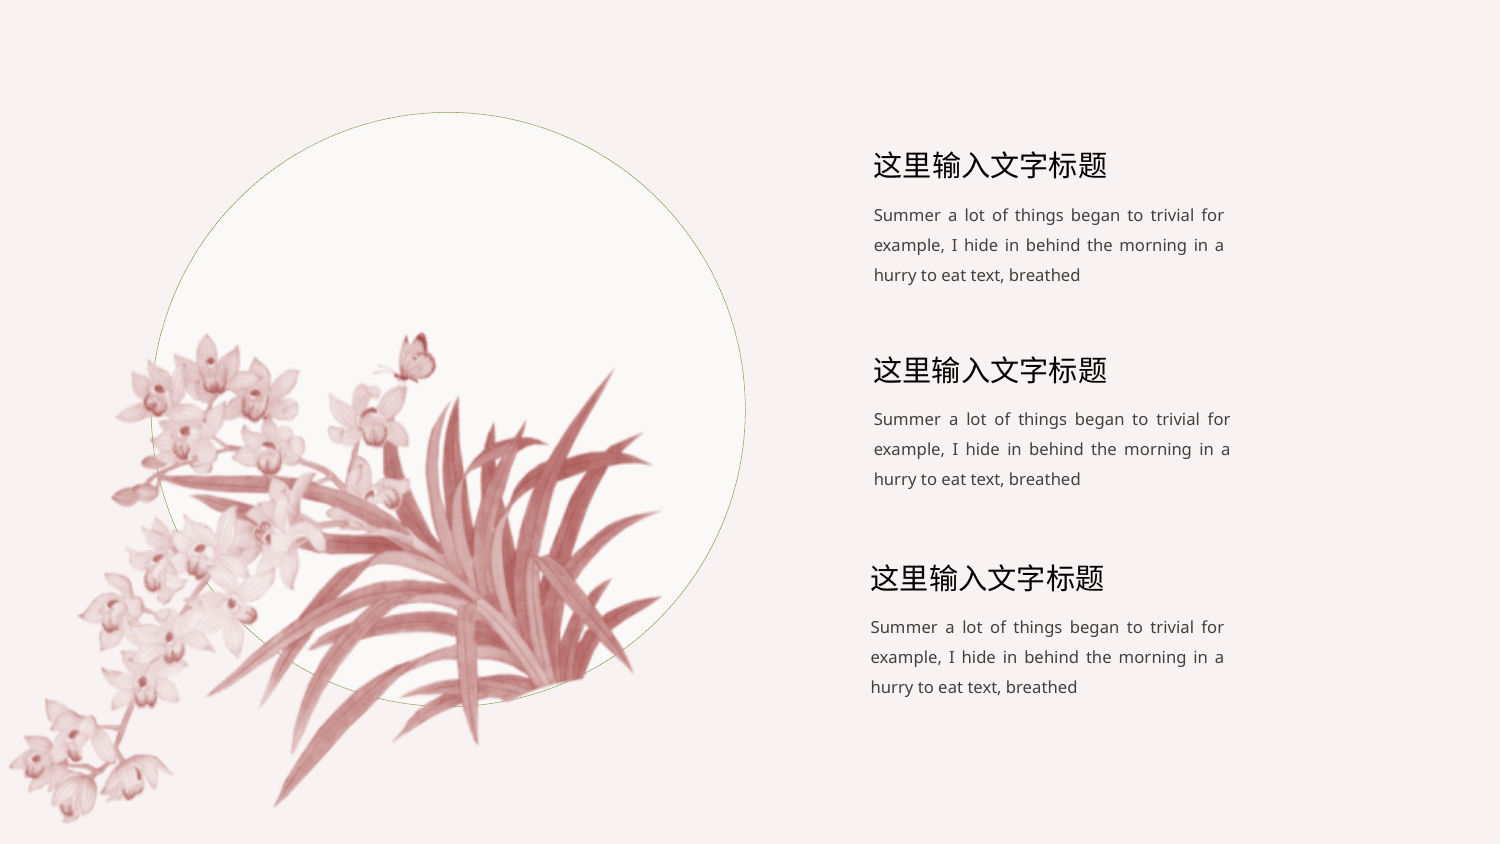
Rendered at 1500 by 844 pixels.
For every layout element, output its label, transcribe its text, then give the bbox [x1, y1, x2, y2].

text_box Summer a lot of things began to trivial for example, I hide in behind the morning in a hurry to eat text, breathed [859, 391, 1247, 497]
text_box 这里输入文字标题 [858, 140, 1243, 190]
text_box Summer a lot of things began to trivial for example, I hide in behind the morning in a hurry to eat text, breathed [858, 190, 1240, 292]
text_box 这里输入文字标题 [858, 345, 1243, 395]
text_box [173, 110, 748, 570]
picture [0, 292, 697, 827]
text_box Summer a lot of things began to trivial for example, I hide in behind the morning in a hurry to eat text, breathed [855, 603, 1240, 704]
text_box 这里输入文字标题 [855, 552, 1240, 603]
